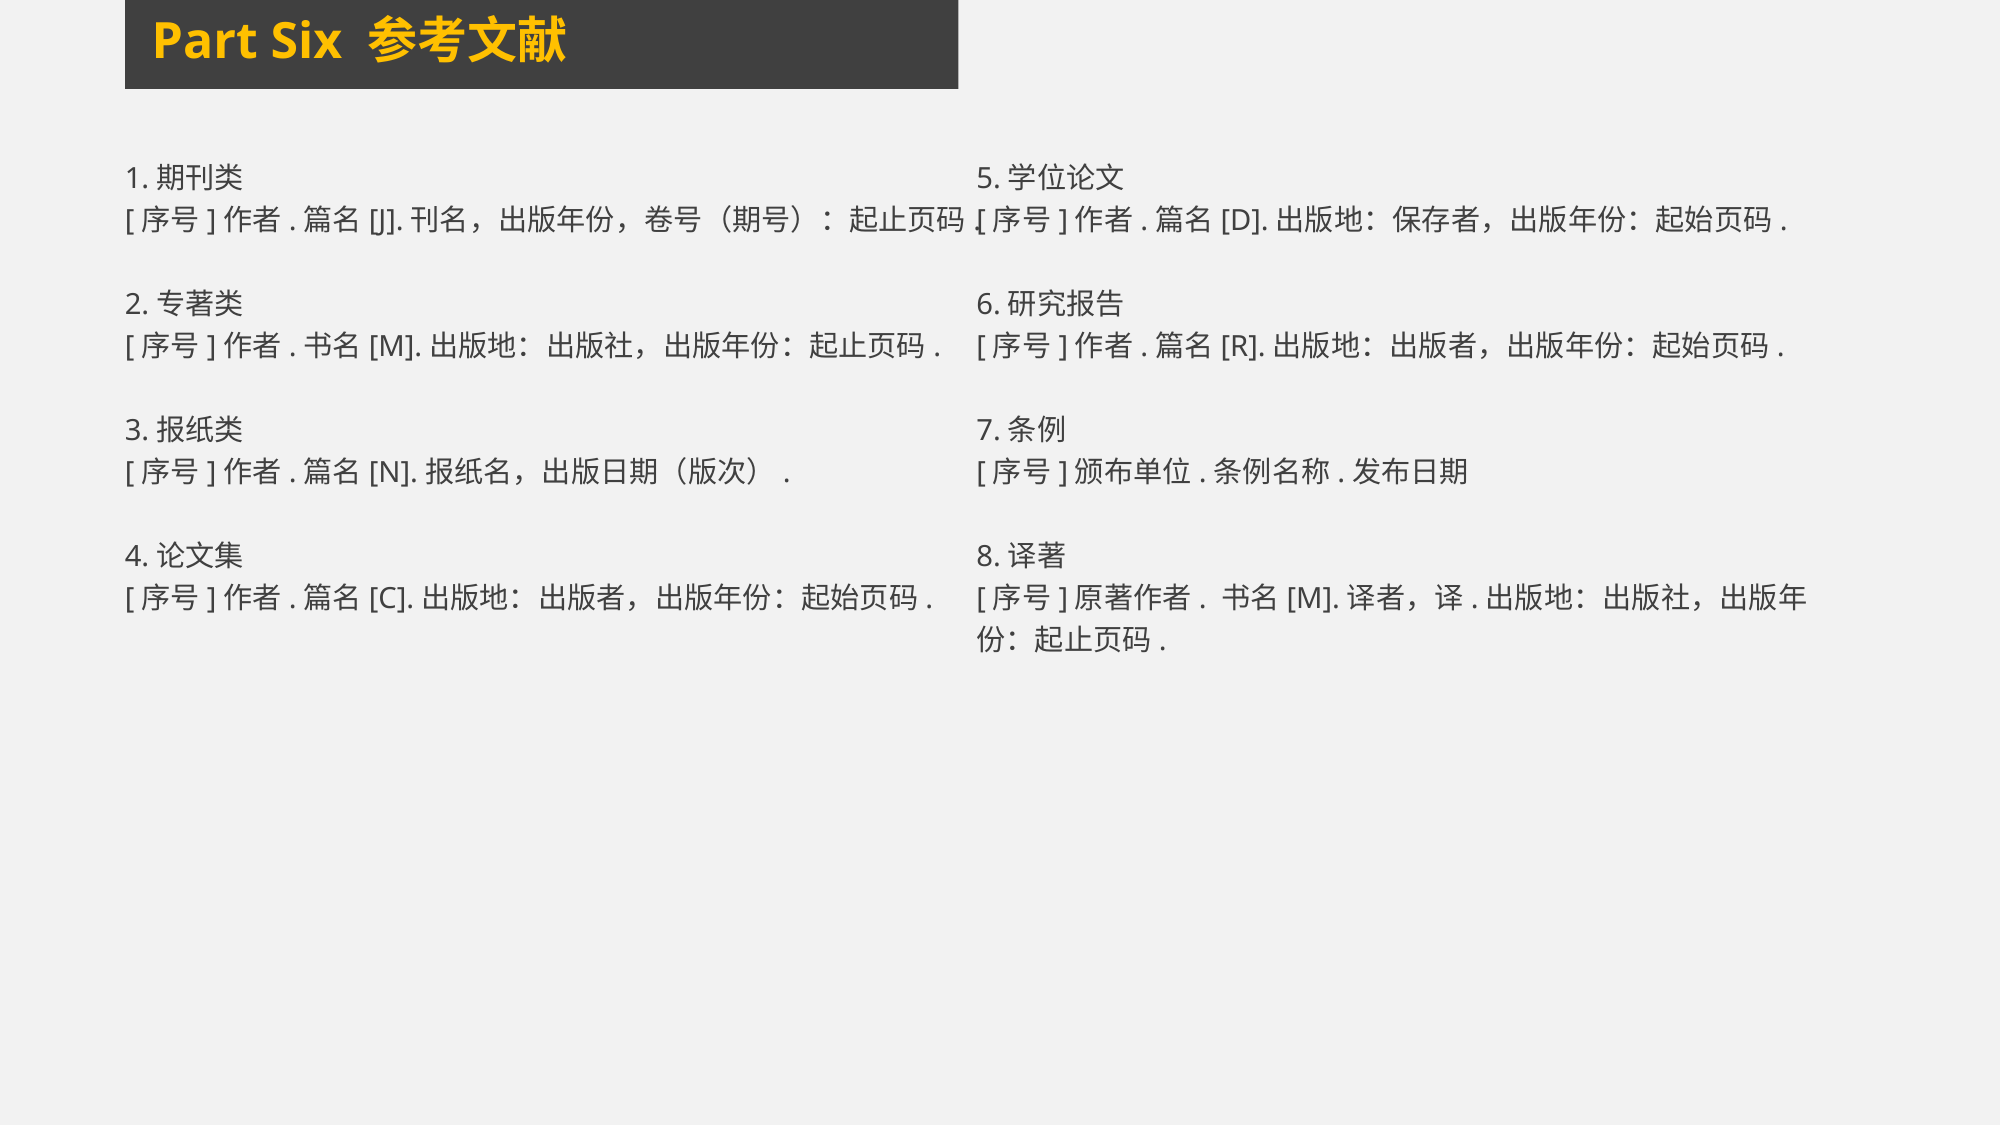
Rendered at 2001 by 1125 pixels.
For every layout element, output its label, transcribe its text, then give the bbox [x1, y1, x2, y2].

text_box 1.期刊类 [序号]作者.篇名[J].刊名，出版年份，卷号（期号）：起止页码. 2.专著类 [序号]作者.书名[M].出版地：出版社，出版年份：起止页码. 3.报纸类 [序号]作者.篇名[N].报纸名，出版日期（版次）. 4.论文集 [序号]作者.篇名[C].出版地：出版者，出版年份：起始页码. 5.学位论文 [序号]作者.篇名[D].出版地：保存者，出版年份：起始页码. 6.研究报告 [序号]作者.篇名[R].出版地：出版者，出版年份：起始页码. 7.条例 [序号]颁布单位.条例名称.发布日期 8.译著 [序号]原著作者. 书名[M].译者，译.出版地：出版社，出版年份：起止页码. [110, 145, 1843, 666]
list Part Six 参考文献 [136, 8, 699, 85]
